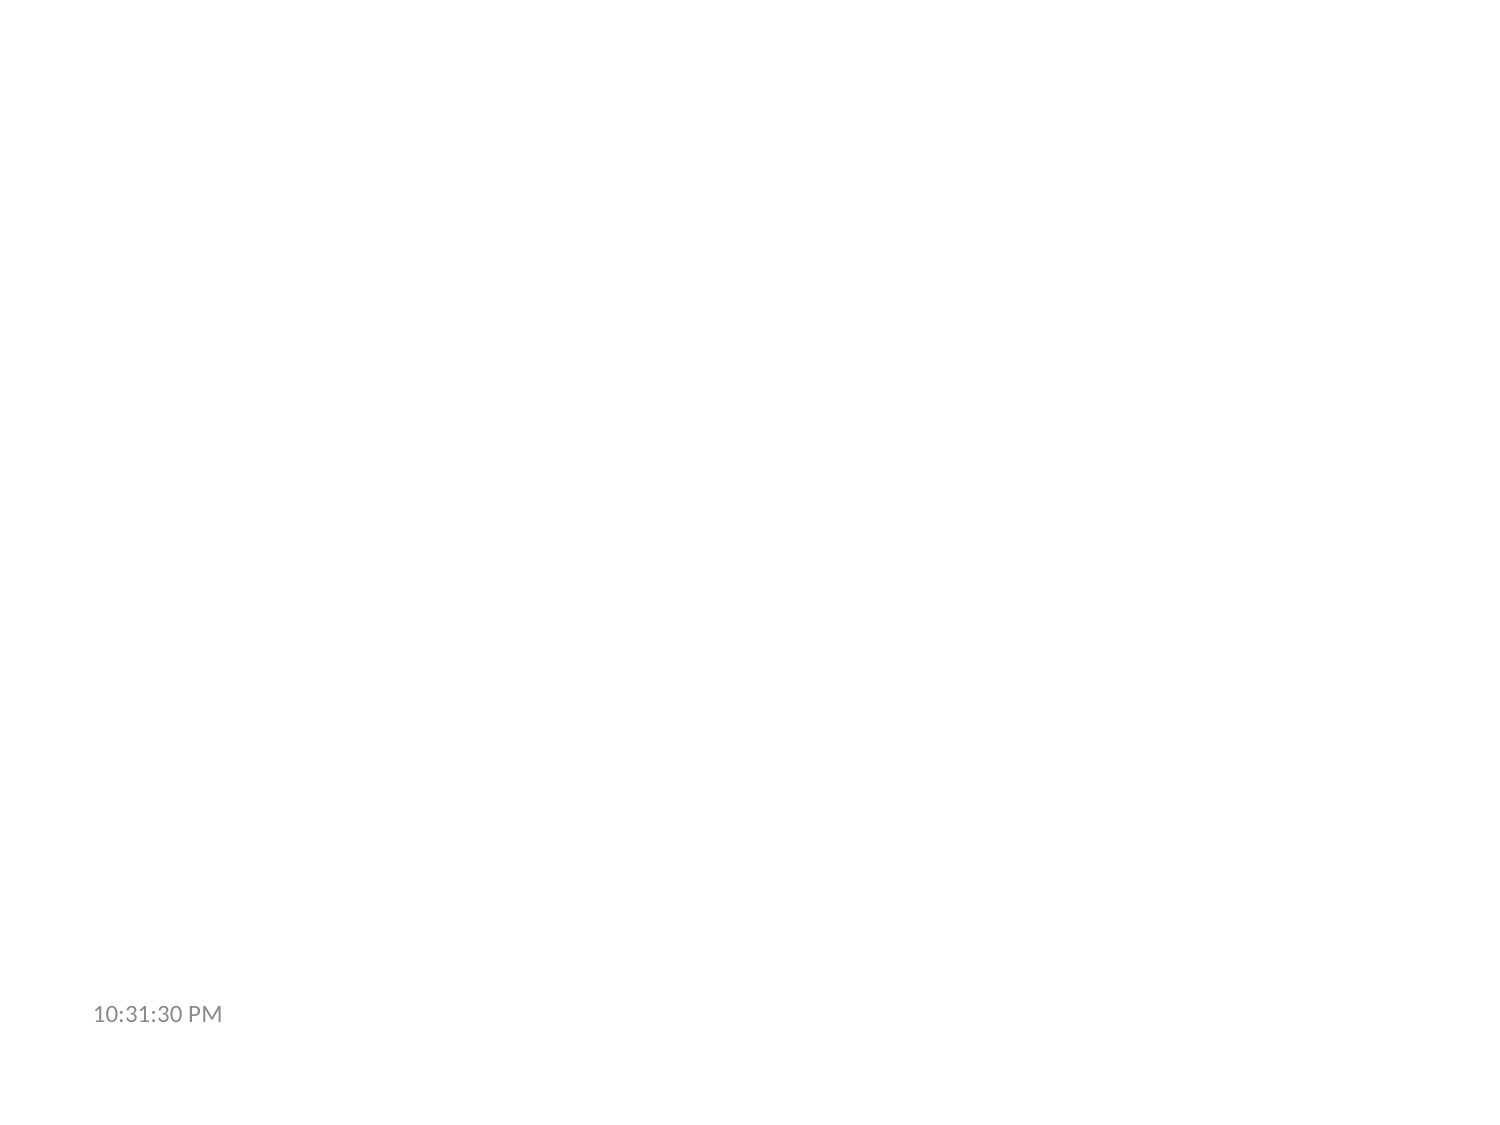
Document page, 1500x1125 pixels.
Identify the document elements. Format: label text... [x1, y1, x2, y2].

text_box 3:35:09 PM [77, 982, 428, 1043]
